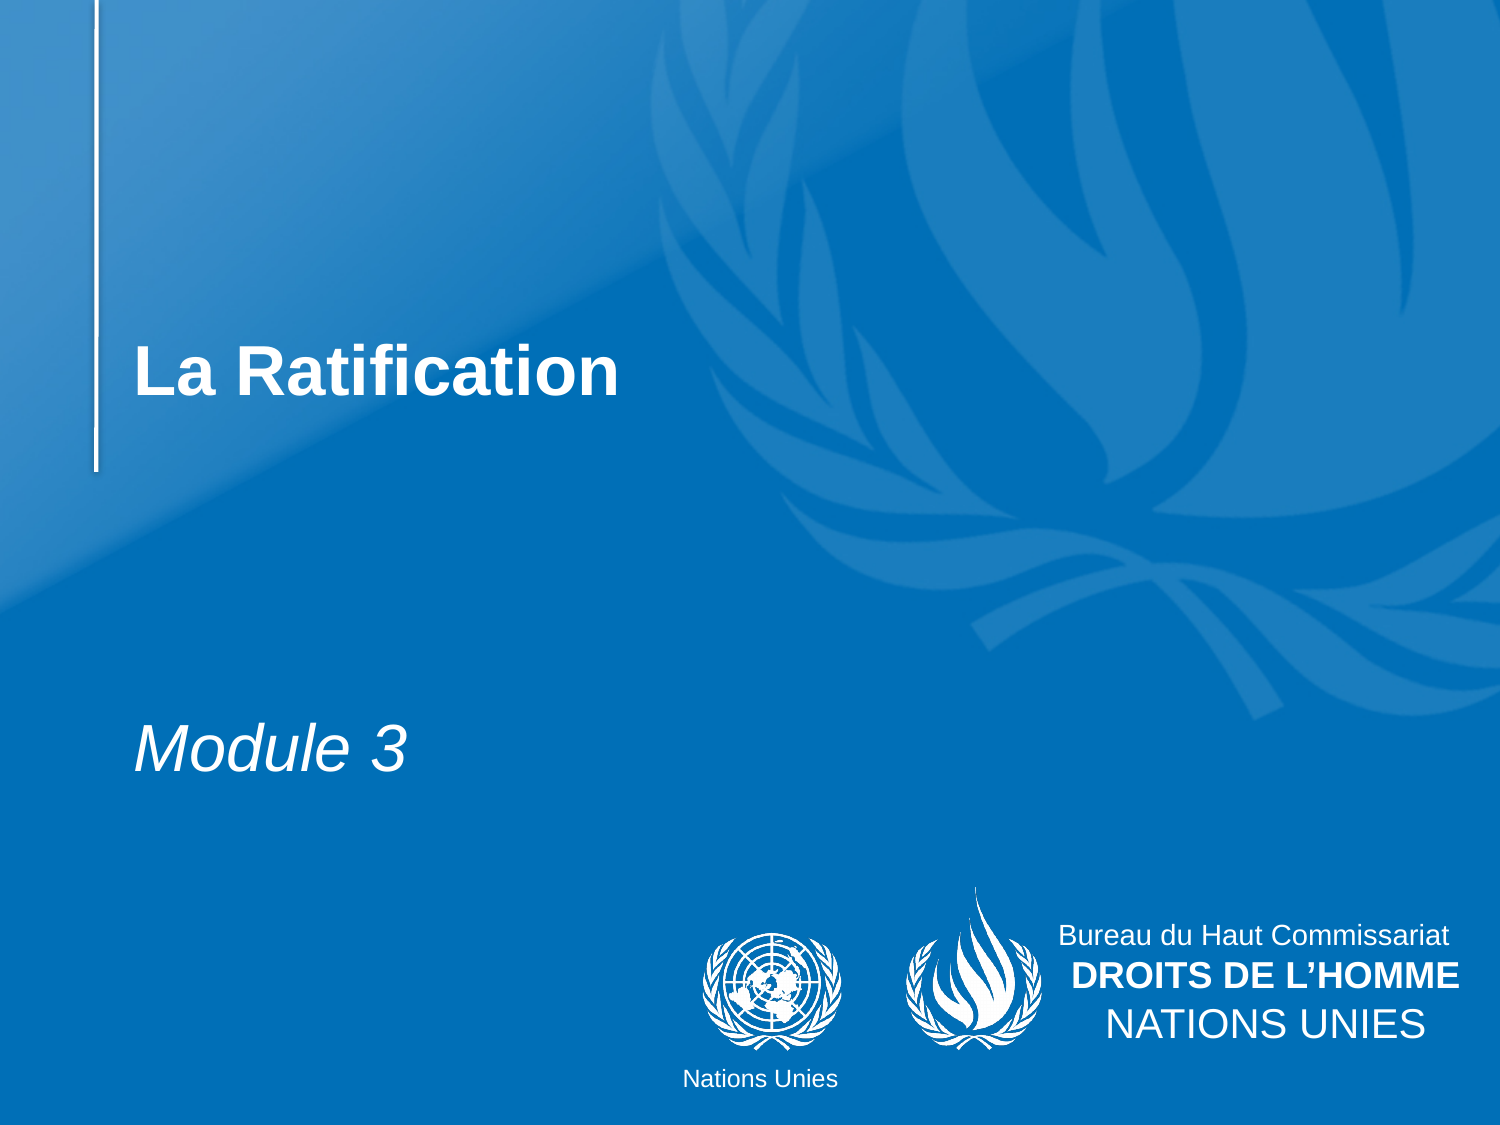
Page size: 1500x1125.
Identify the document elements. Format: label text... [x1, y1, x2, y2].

text_box Nations Unies [659, 1055, 862, 1101]
text_box Bureau du Haut Commissariat DROITS DE L’HOMME NATIONS UNIES [1043, 909, 1489, 1054]
picture [0, 0, 1500, 1125]
subtitle Module 3 [118, 696, 1200, 858]
title La Ratification [118, 316, 1325, 506]
